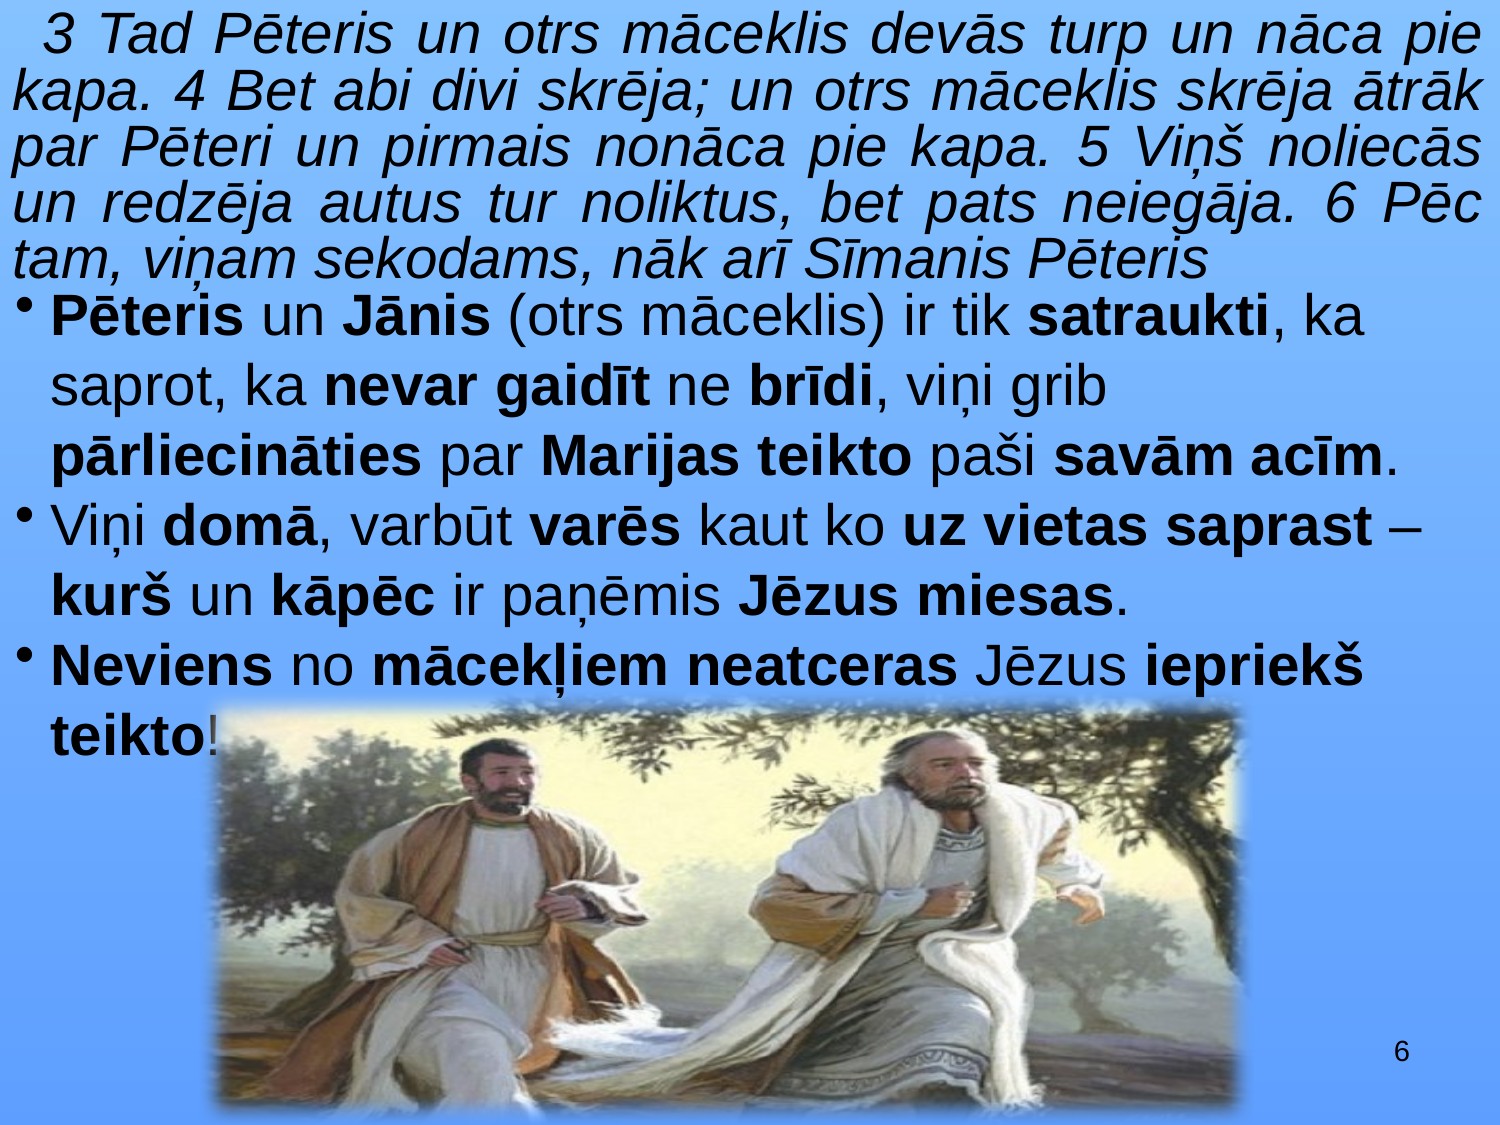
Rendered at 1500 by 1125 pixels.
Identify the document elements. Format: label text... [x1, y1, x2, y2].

slide_number 6 [1260, 1024, 1426, 1103]
list 3 Tad Pēteris un otrs māceklis devās turp un nāca pie kapa. 4 Bet abi divi skrēja; un otrs māceklis skrēja ātrāk par Pēteri un pirmais nonāca pie kapa. 5 Viņš noliecās un redzēja autus tur noliktus, bet pats neiegāja. 6 Pēc tam, viņam sekodams, nāk arī Sīmanis Pēteris [0, 1, 1500, 269]
text_box Pēteris un Jānis (otrs māceklis) ir tik satraukti, ka saprot, ka nevar gaidīt ne brīdi, viņi grib pārliecināties par Marijas teikto paši savām acīm. Viņi domā, varbūt varēs kaut ko uz vietas saprast – kurš un kāpēc ir paņēmis Jēzus miesas. Neviens no mācekļiem neatceras Jēzus iepriekš teikto! [0, 269, 1500, 775]
picture [198, 691, 1255, 1125]
